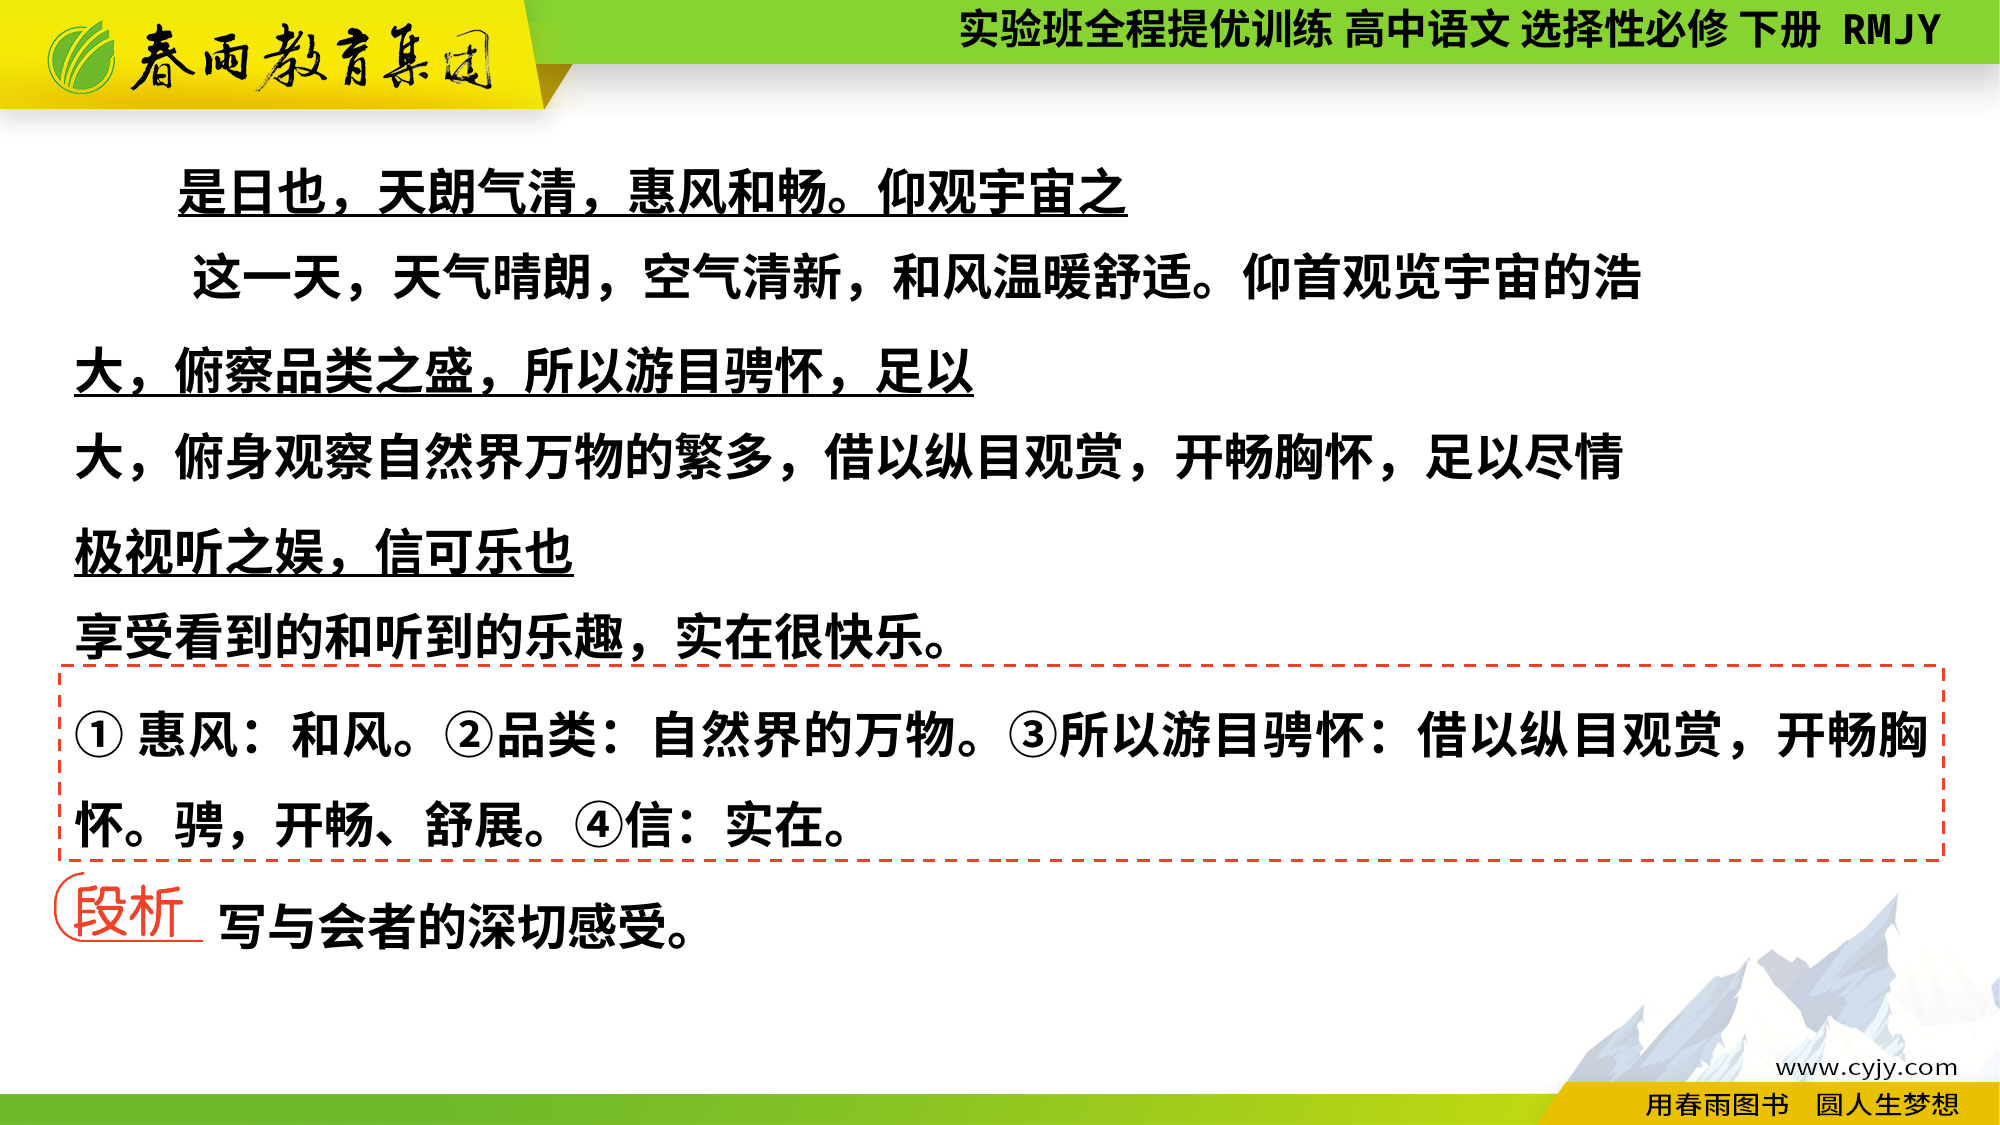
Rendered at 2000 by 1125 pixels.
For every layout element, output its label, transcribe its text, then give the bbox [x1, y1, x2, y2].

text_box 写与会者的深切感受。 [202, 857, 1944, 963]
picture [0, 0, 2000, 1125]
text_box 这一天，天气晴朗，空气清新，和风温暖舒适。仰首观览宇宙的浩 大，俯身观察自然界万物的繁多，借以纵目观赏，开畅胸怀，足以尽情 享受看到的和听到的乐趣，实在很快乐。 [59, 208, 1944, 665]
text_box ①惠风：和风。②品类：自然界的万物。③所以游目骋怀：借以纵目观赏，开畅胸怀。骋，开畅、舒展。④信：实在。 [59, 665, 1944, 861]
